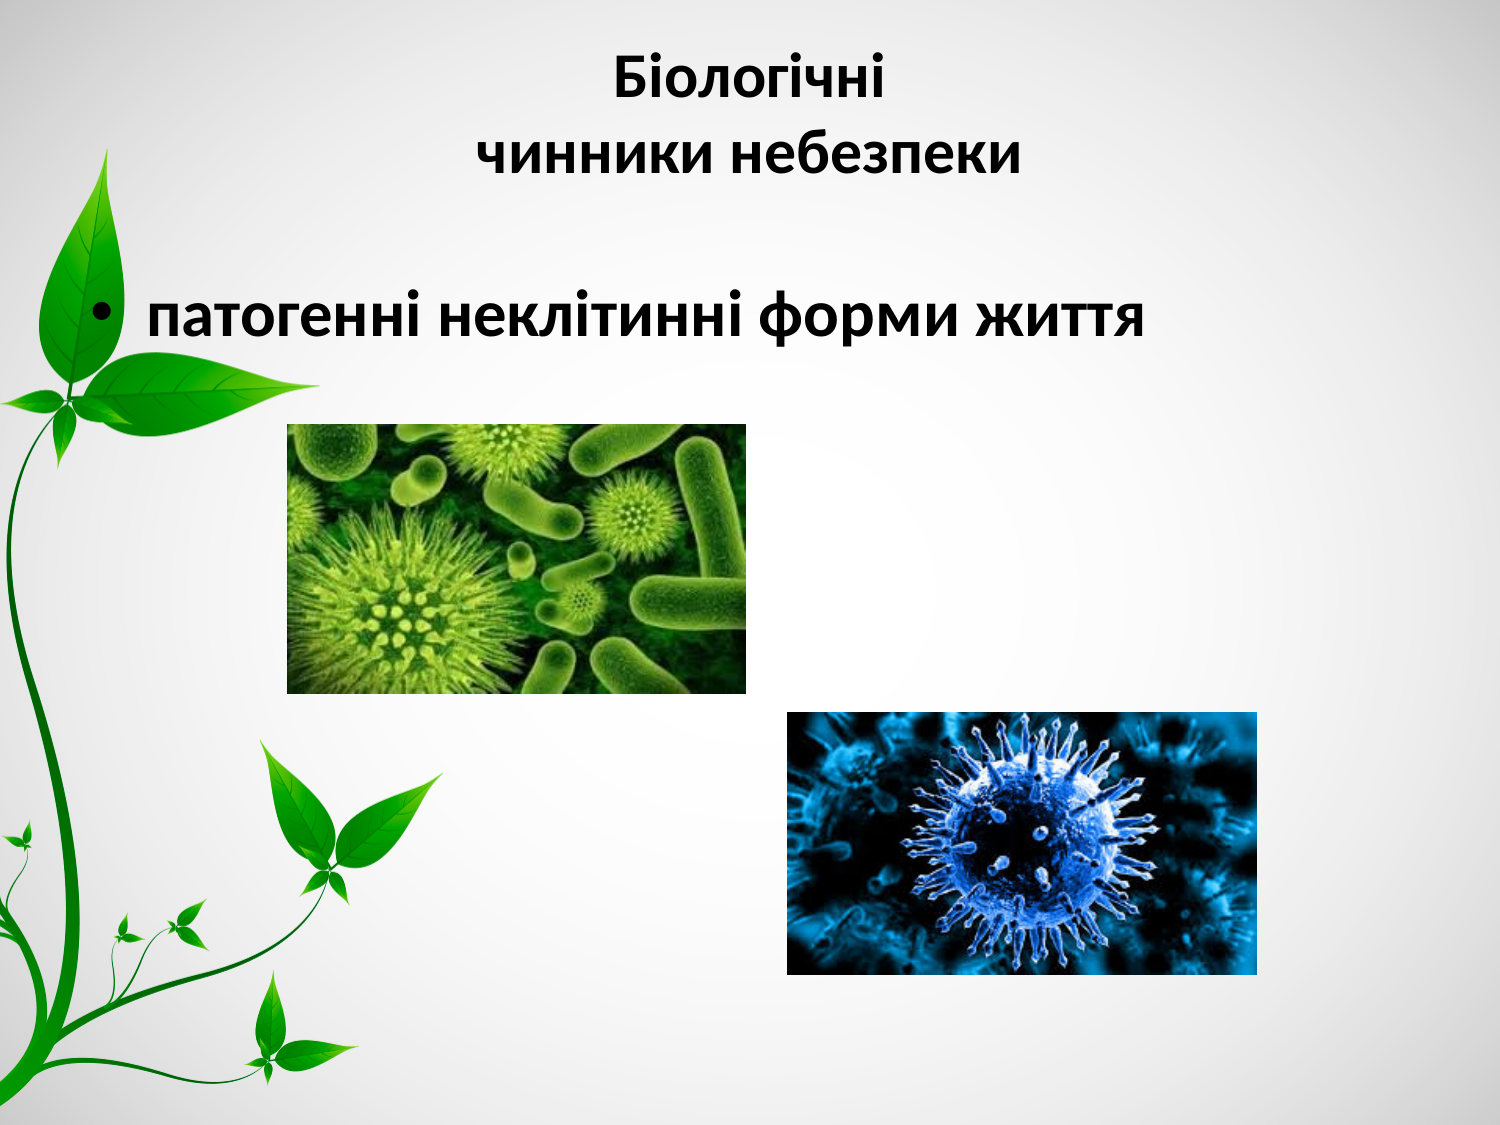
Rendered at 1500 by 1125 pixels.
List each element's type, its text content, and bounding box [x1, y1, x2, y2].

picture [0, 0, 1500, 1125]
list патогенні неклітинні форми життя [75, 262, 1425, 1005]
title Біологічні чинники небезпеки [75, 24, 1425, 195]
